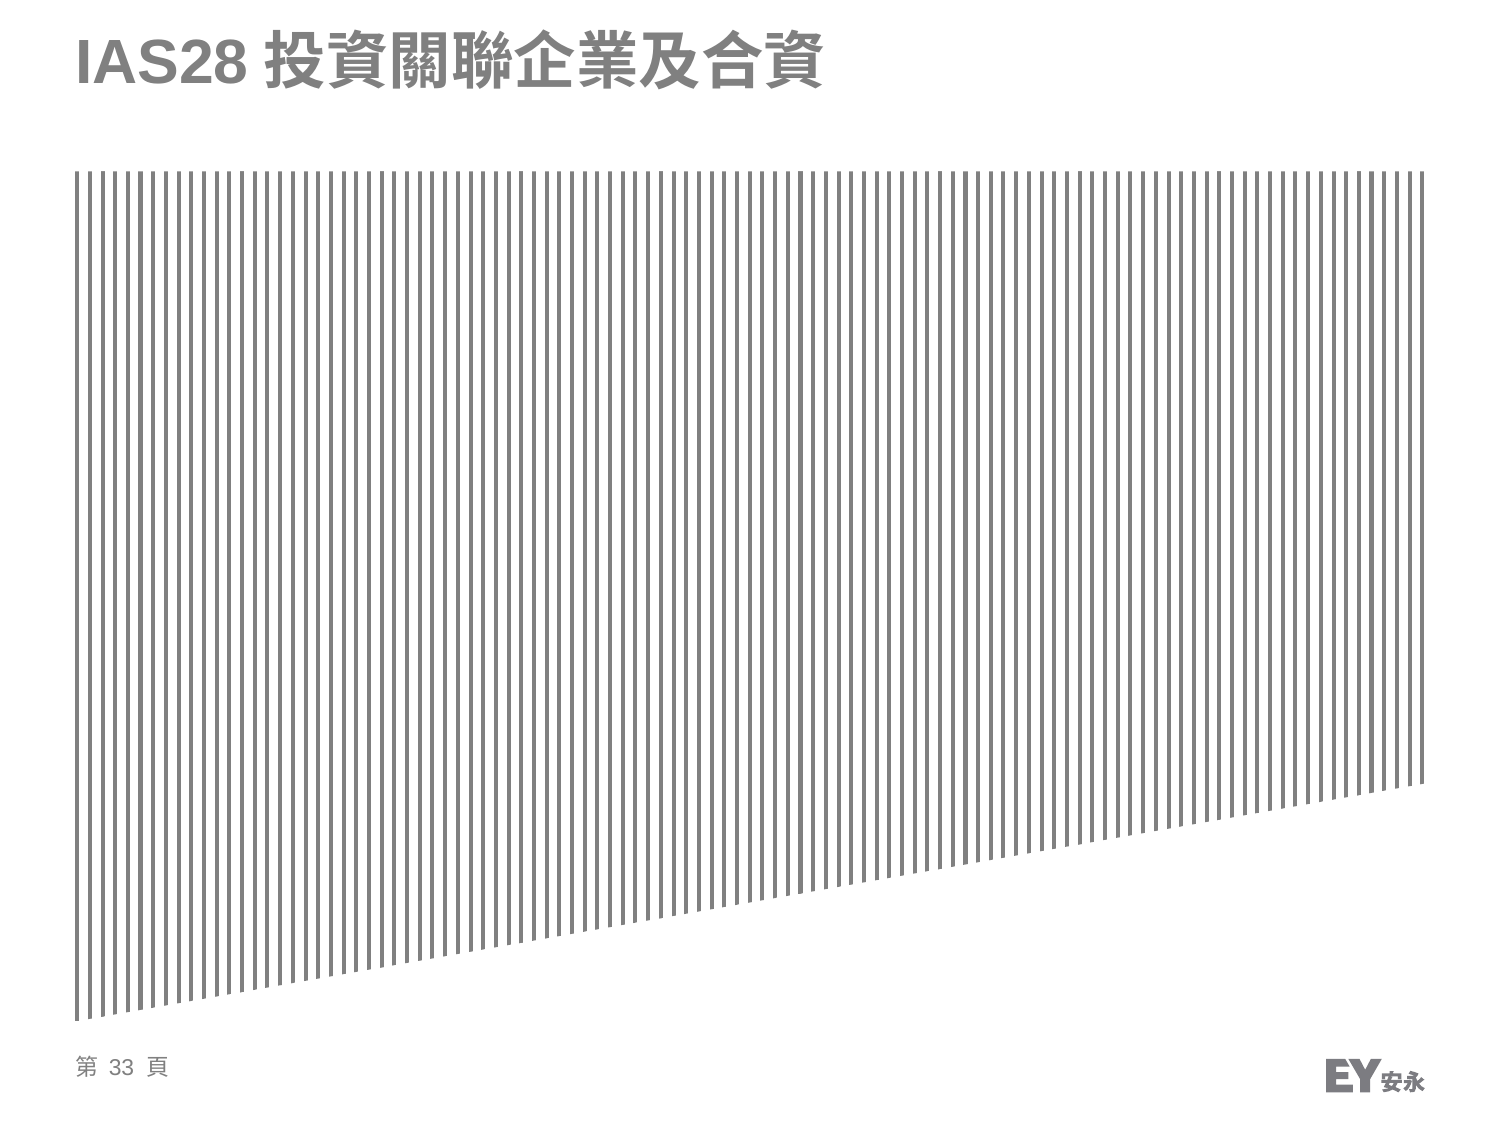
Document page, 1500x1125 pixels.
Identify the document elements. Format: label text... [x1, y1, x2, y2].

title IAS28投資關聯企業及合資 [74, 32, 1426, 166]
